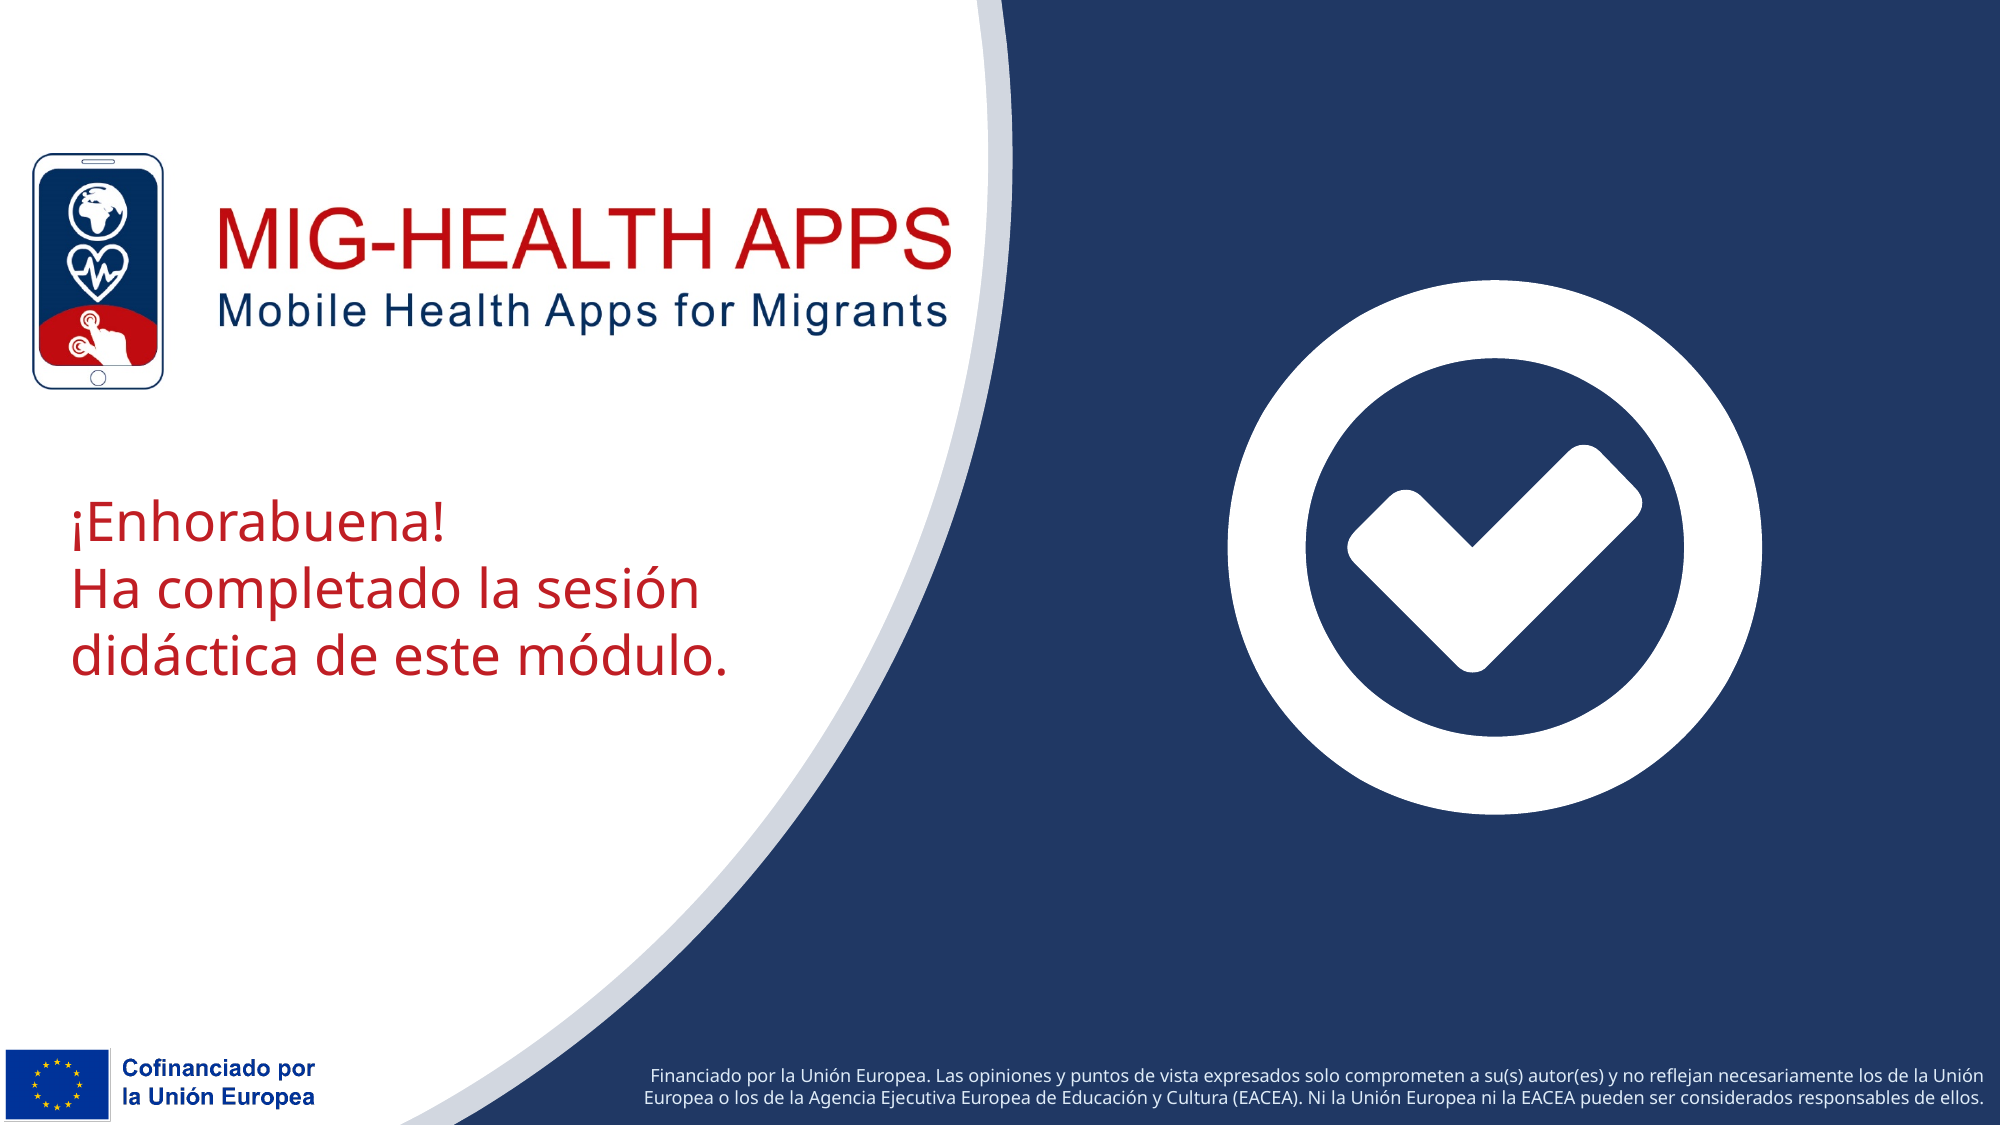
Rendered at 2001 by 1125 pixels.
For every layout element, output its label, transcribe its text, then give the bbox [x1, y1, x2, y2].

picture [32, 153, 951, 390]
text_box [882, 0, 1014, 685]
picture [0, 1044, 330, 1125]
picture [70, 569, 452, 951]
picture [1226, 280, 1763, 816]
text_box [404, 697, 876, 1125]
text_box ¡Enhorabuena! Ha completado la sesión didáctica de este módulo. [55, 479, 882, 697]
text_box Financiado por la Unión Europea. Las opiniones y puntos de vista expresados solo comprometen a su(s) autor(es) y no reflejan necesariamente los de la Unión Europea o los de la Agencia Ejecutiva Europea de Educación y Cultura (EACEA). Ni la Unión Europea ni la EACEA pueden ser considerados responsables de ellos. [579, 1050, 2000, 1124]
text_box [0, 0, 990, 1125]
